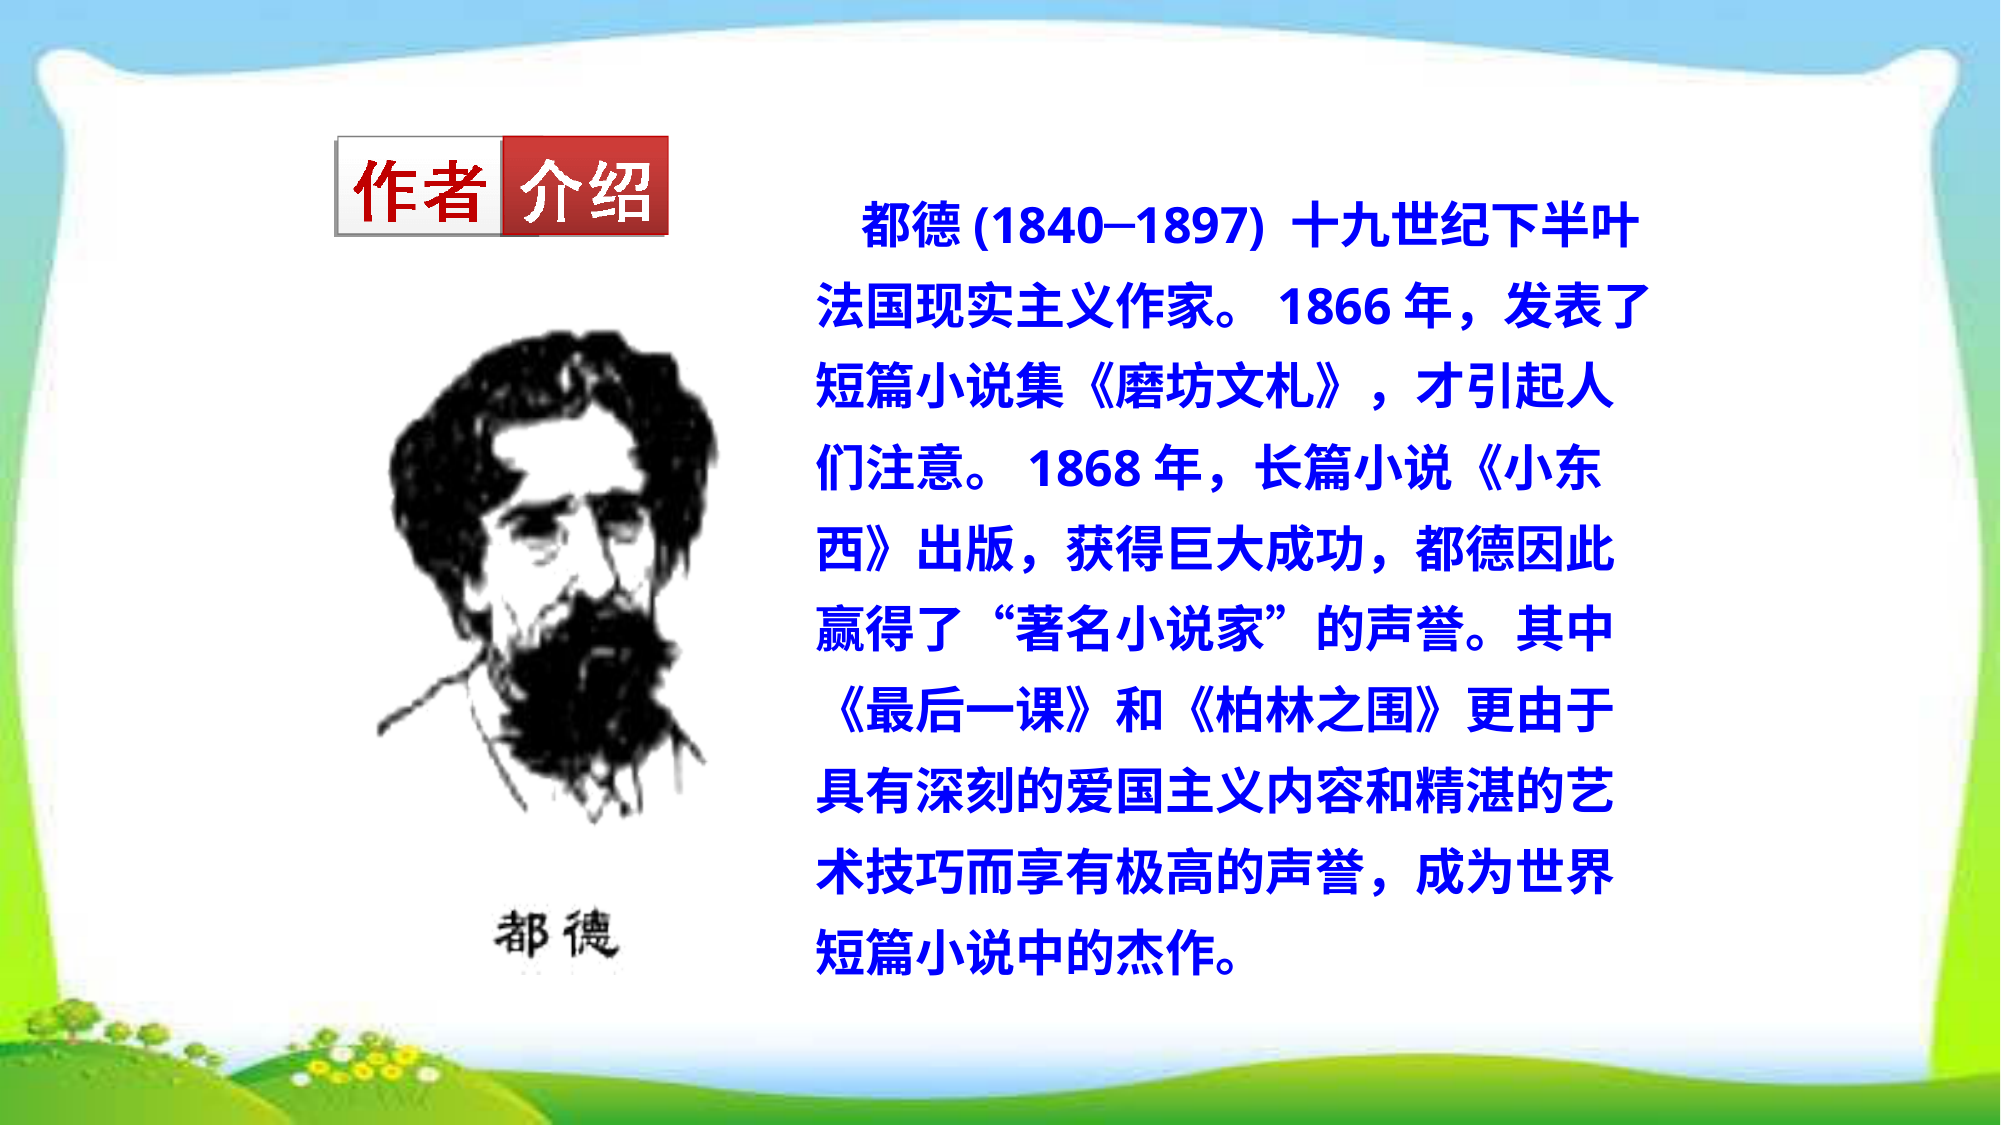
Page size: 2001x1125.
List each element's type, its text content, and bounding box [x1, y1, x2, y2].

text_box 都德(1840─1897) 十九世纪下半叶法国现实主义作家。1866年，发表了短篇小说集《磨坊文札》，才引起人们注意。1868年，长篇小说《小东西》出版，获得巨大成功，都德因此赢得了“著名小说家”的声誉。其中《最后一课》和《柏林之围》更由于具有深刻的爱国主义内容和精湛的艺术技巧而享有极高的声誉，成为世界短篇小说中的杰作。 [800, 164, 1670, 990]
picture [0, 0, 2001, 1125]
